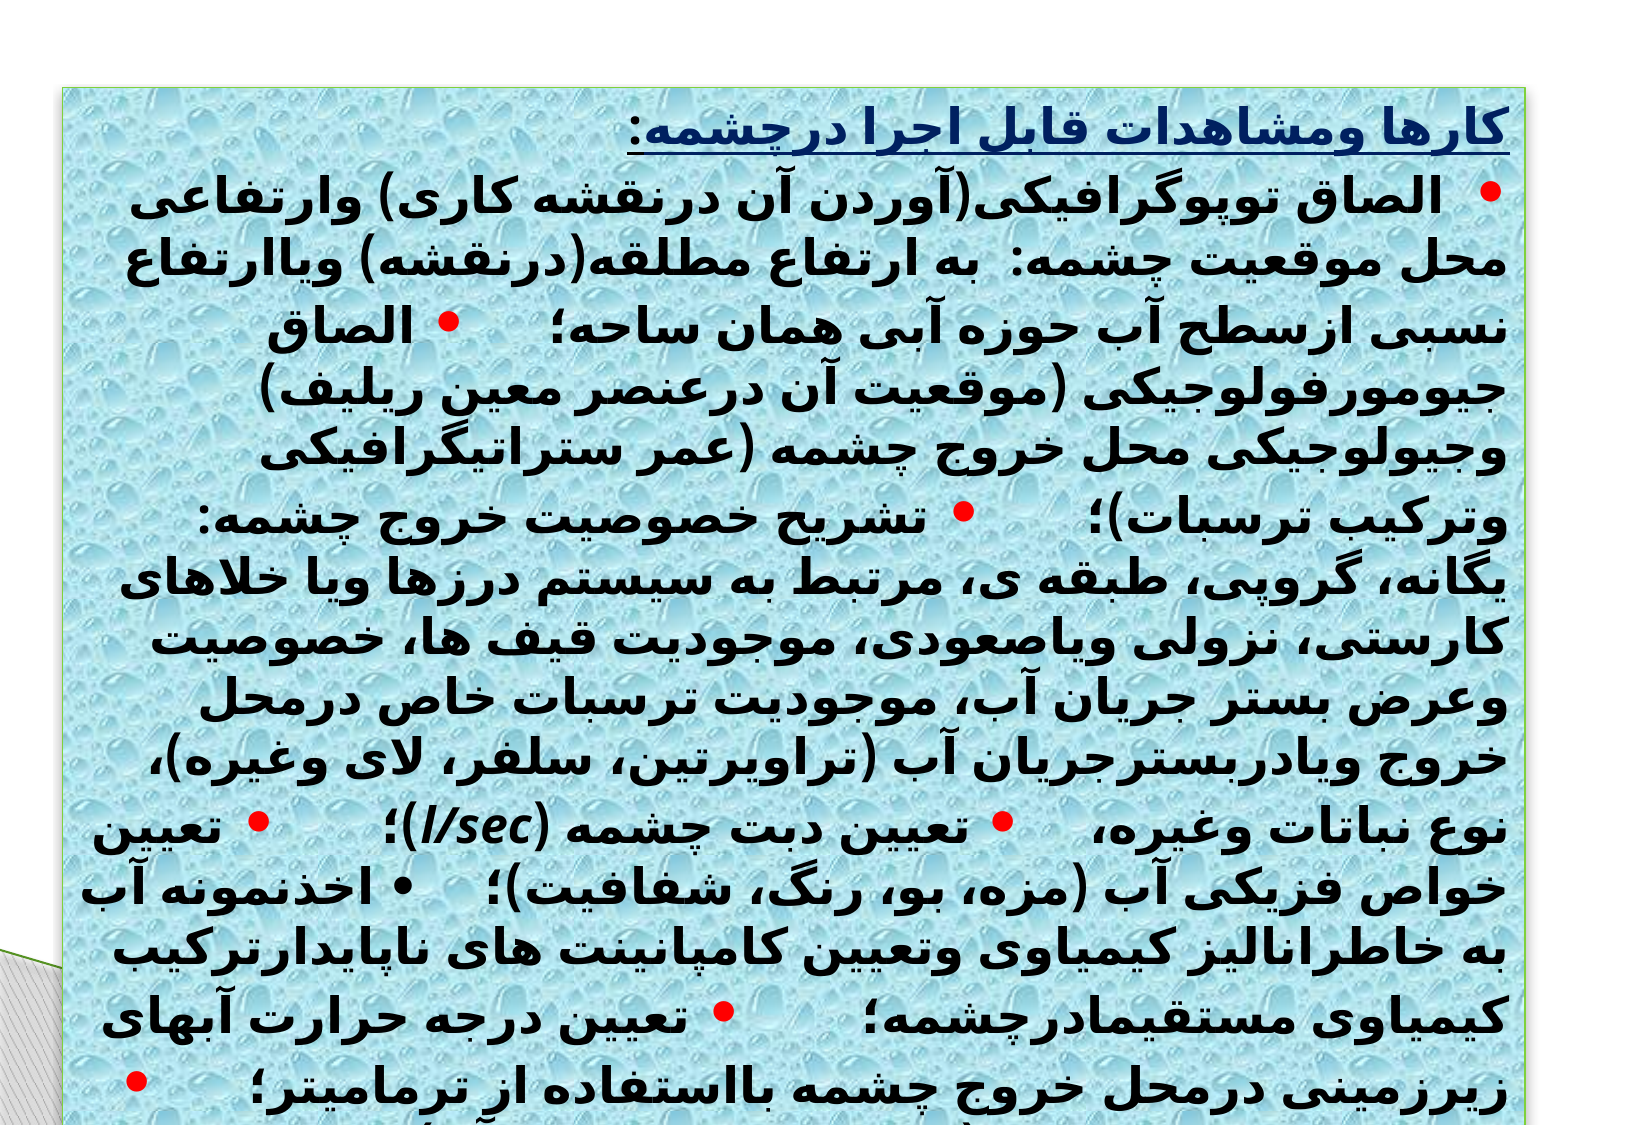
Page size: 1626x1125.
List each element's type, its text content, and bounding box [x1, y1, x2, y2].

text_box کارها ومشاهدات قابل اجرا درچشمه: • الصاق توپوگرافیکی(آوردن آن درنقشه کاری) وارتفاعی محل موقعیت چشمه: به ارتفاع مطلقه(درنقشه) ویاارتفاع نسبی ازسطح آب حوزه آبی همان ساحه؛ • الصاق جیومورفولوجیکی (موقعیت آن درعنصر معین ریلیف) وجیولوجیکی محل خروج چشمه (عمر ستراتیگرافیکی وترکیب ترسبات)؛ • تشریح خصوصیت خروج چشمه: یگانه، گروپی، طبقه ی، مرتبط به سیستم درزها ویا خلاهای کارستی، نزولی ویاصعودی، موجودیت قیف ها، خصوصیت وعرض بستر جریان آب، موجودیت ترسبات خاص درمحل خروج ویادربسترجریان آب (تراویرتین، سلفر، لای وغیره)، نوع نباتات وغیره، • تعیین دبت چشمه (l/sec)؛ • تعیین خواص فزیکی آب (مزه، بو، رنگ، شفافیت)؛ • اخذنمونه آب به خاطرانالیز کیمیاوی وتعیین کامپانینت های ناپایدارترکیب کیمیاوی مستقیمادرچشمه؛ • تعیین درجه حرارت آبهای زیرزمینی درمحل خروج چشمه بااستفاده از ترمامیتر؛ • مشخصه ساختارکاپتاژ (درصورت موجودیت آن)، حالت سانیتاری (حفظ الصحوی) محل خروج؛ • مشخصه رژیم چشمه واستفاده عملی ازآن (درصورت وضع مشاهدات خاص ویا پرس وپال از ساکنان محل). [62, 87, 1526, 1125]
